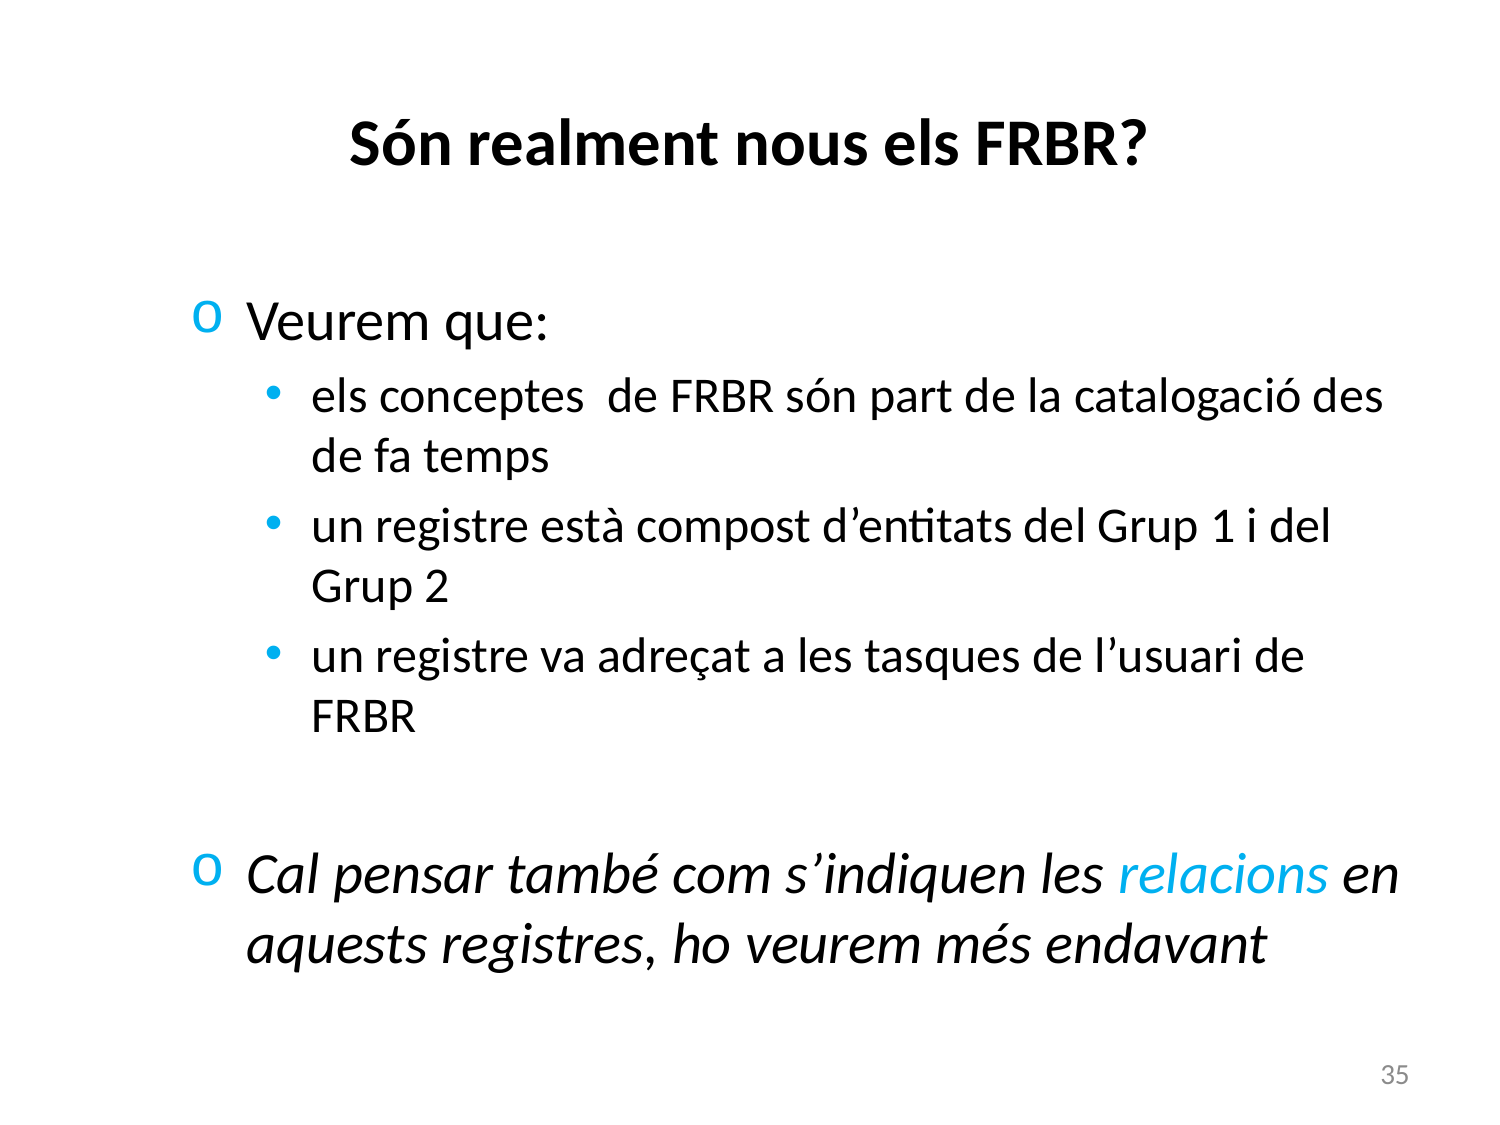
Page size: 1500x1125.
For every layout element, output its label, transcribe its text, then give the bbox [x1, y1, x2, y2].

slide_number 35 [1074, 1042, 1425, 1103]
list Veurem que: els conceptes de FRBR són part de la catalogació des de fa temps un registre està compost d’entitats del Grup 1 i del Grup 2 un registre va adreçat a les tasques de l’usuari de FRBR Cal pensar també com s’indiquen les relacions en aquests registres, ho veurem més endavant [174, 275, 1425, 1050]
title Són realment nous els FRBR? [75, 45, 1425, 233]
